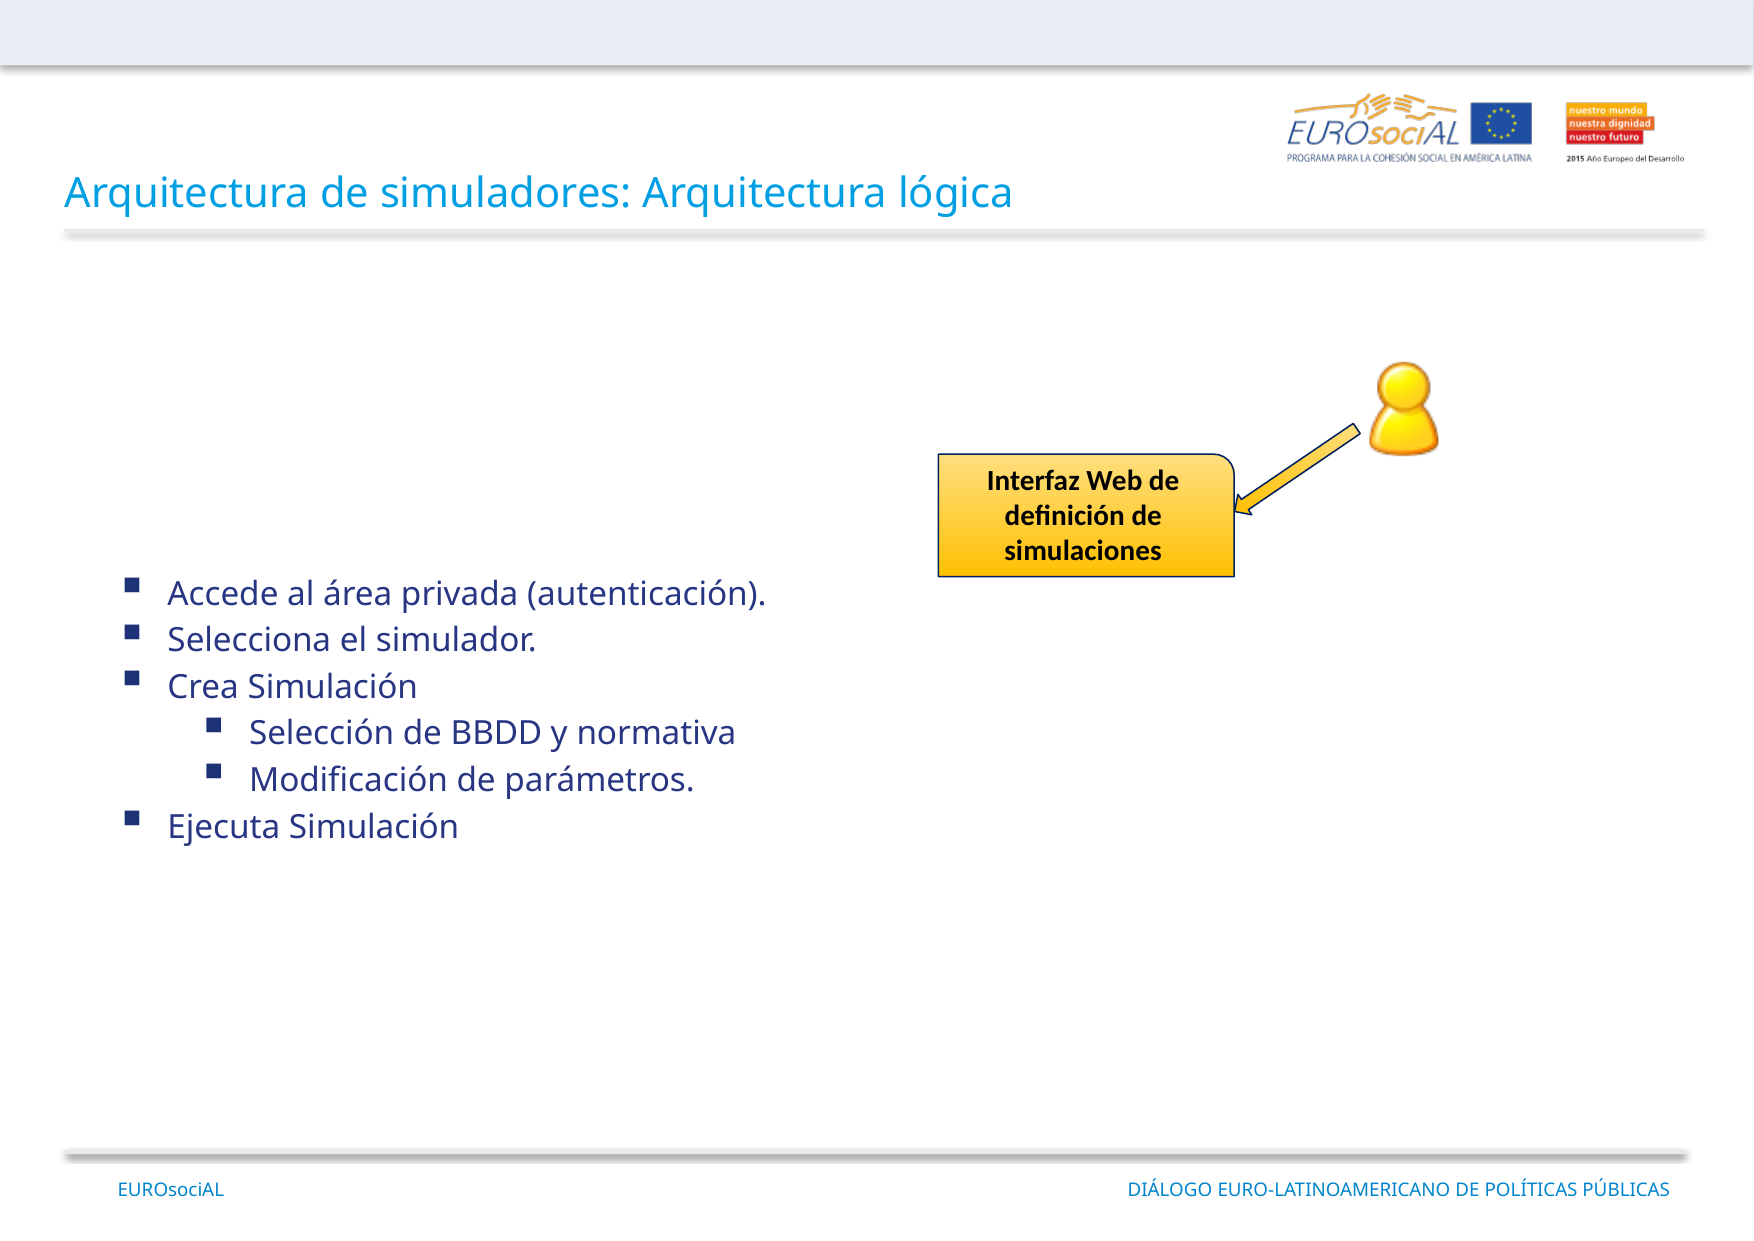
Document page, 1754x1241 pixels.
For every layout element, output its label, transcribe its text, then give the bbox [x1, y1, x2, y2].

picture [1355, 360, 1456, 459]
text_box Accede al área privada (autenticación). Selecciona el simulador. Crea Simulación Selección de BBDD y normativa Modificación de parámetros. Ejecuta Simulación [120, 552, 884, 1132]
text_box Arquitectura de simuladores: Arquitectura lógica [49, 158, 1628, 233]
text_box Interfaz Web de definición de simulaciones [938, 454, 1235, 577]
picture [1278, 88, 1692, 173]
text_box [1234, 425, 1350, 515]
